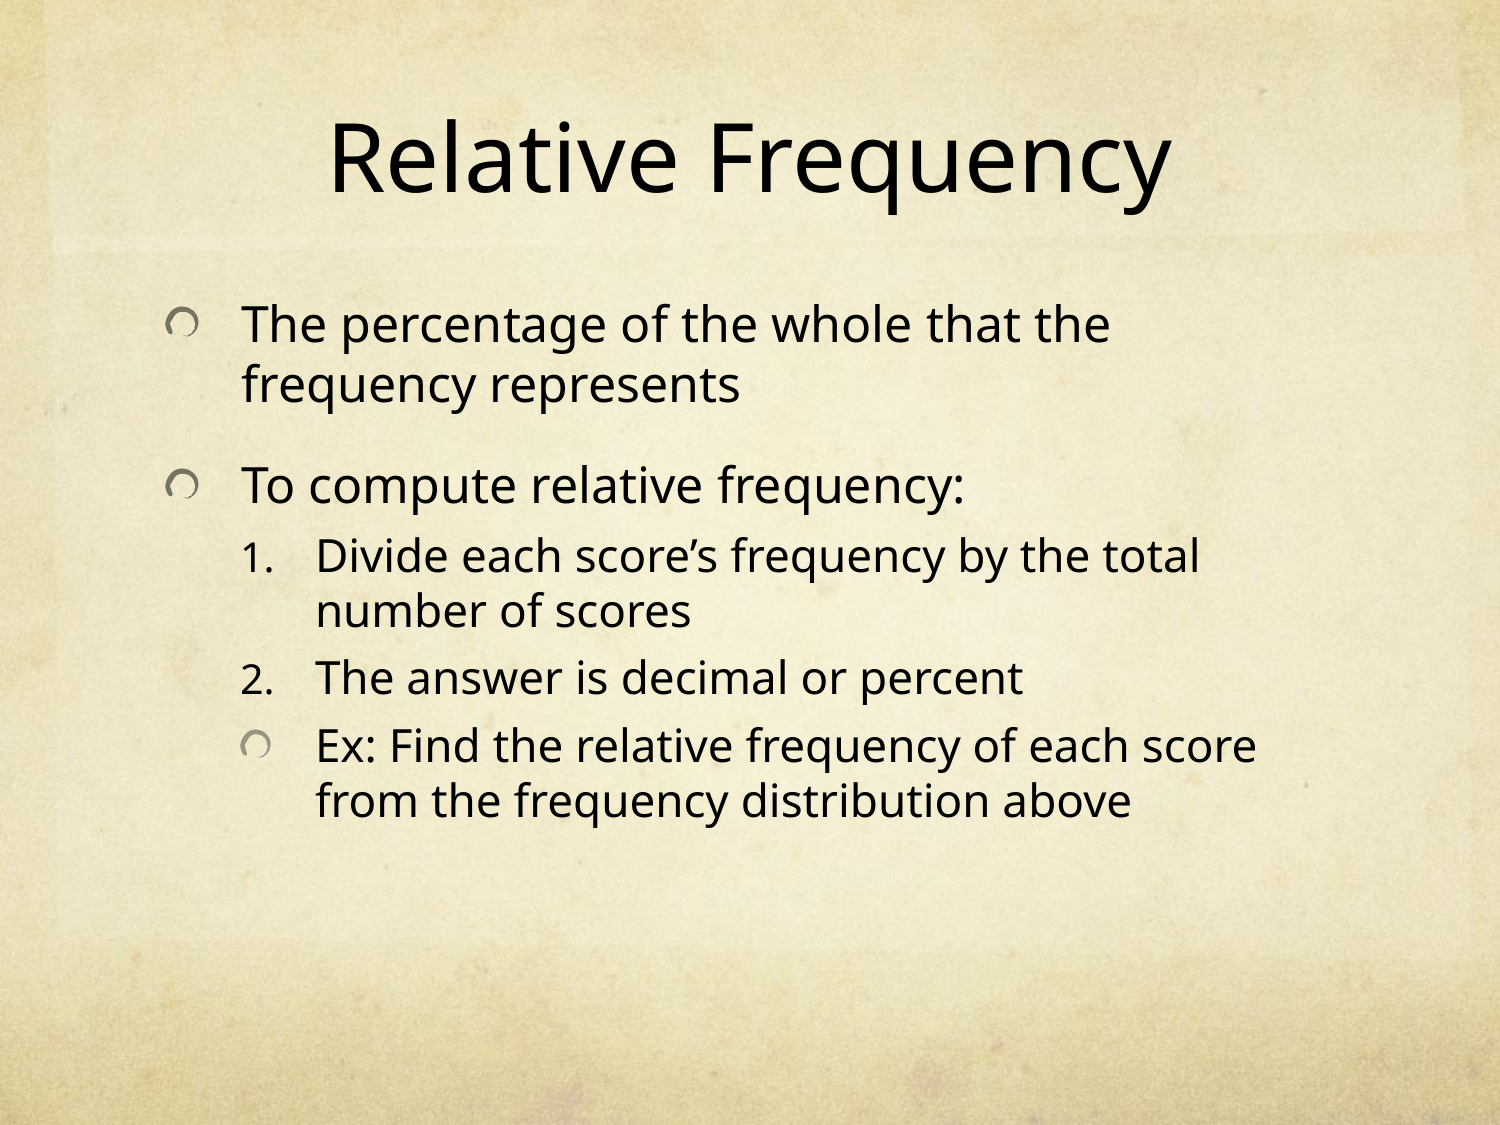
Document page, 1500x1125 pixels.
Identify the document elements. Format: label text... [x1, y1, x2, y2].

list The percentage of the whole that the frequency represents To compute relative frequency: Divide each score’s frequency by the total number of scores The answer is decimal or percent Ex: Find the relative frequency of each score from the frequency distribution above [150, 284, 1350, 950]
picture [0, 0, 1500, 1125]
title Relative Frequency [150, 82, 1350, 225]
